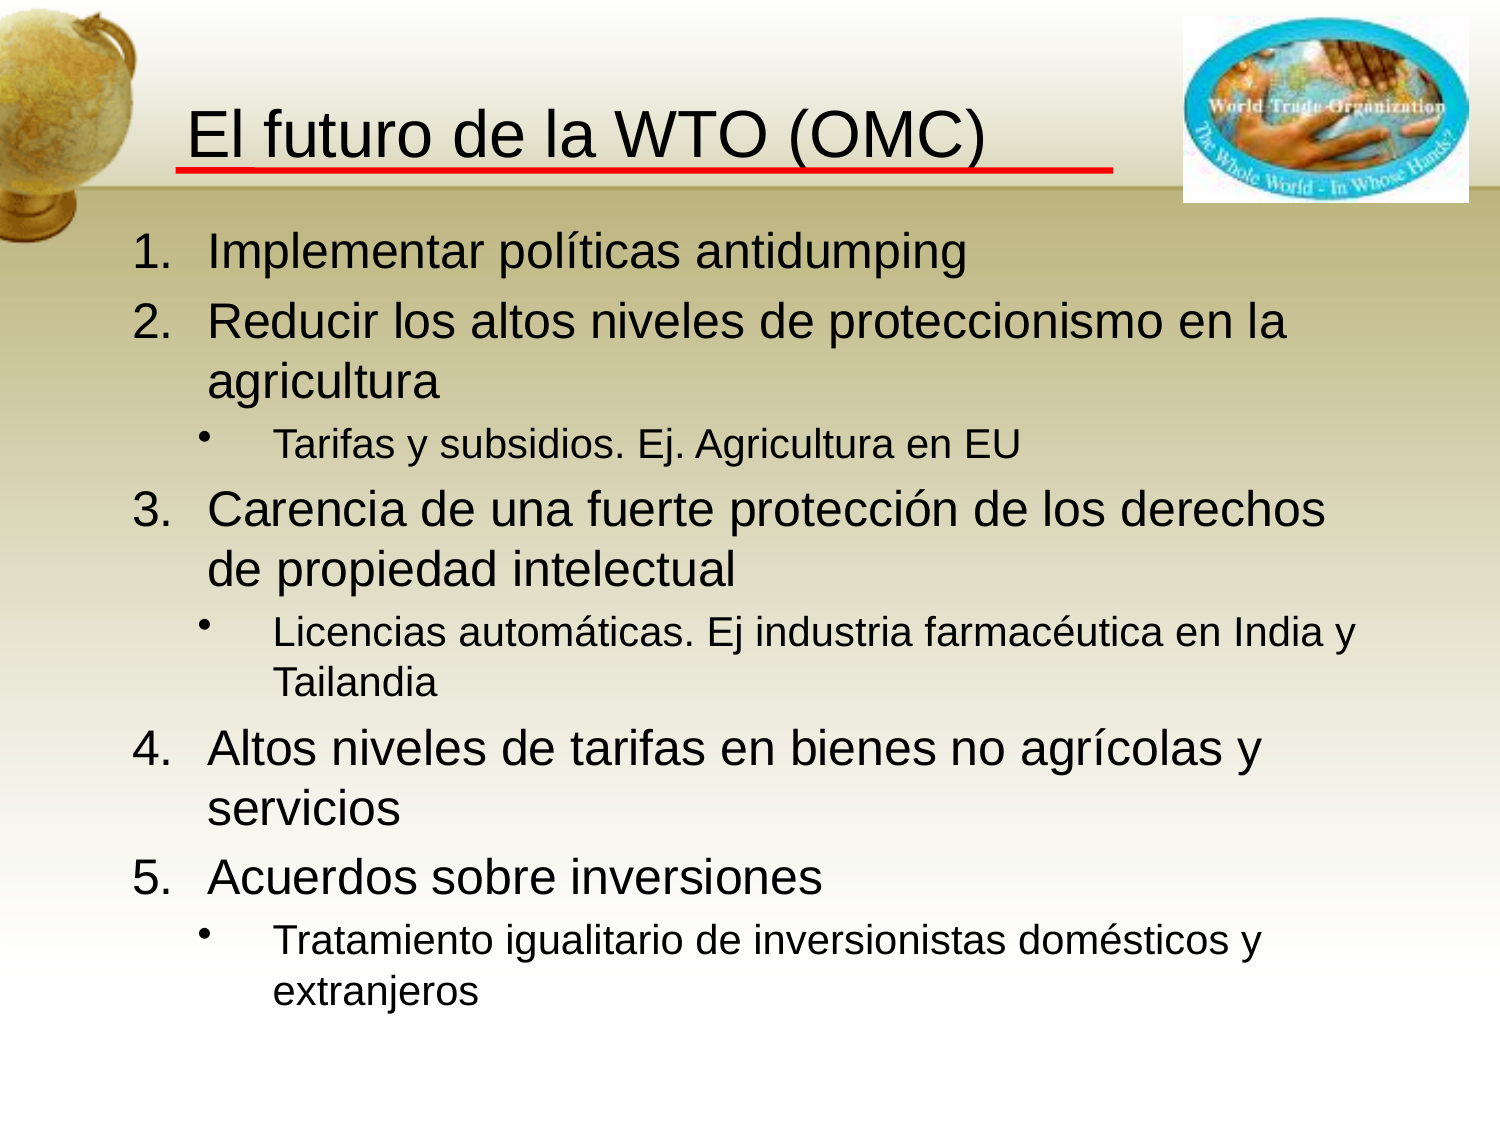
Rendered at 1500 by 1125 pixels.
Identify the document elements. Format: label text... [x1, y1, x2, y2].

title El futuro de la WTO (OMC) [170, 36, 1178, 179]
list Implementar políticas antidumping Reducir los altos niveles de proteccionismo en la agricultura Tarifas y subsidios. Ej. Agricultura en EU Carencia de una fuerte protección de los derechos de propiedad intelectual Licencias automáticas. Ej industria farmacéutica en India y Tailandia Altos niveles de tarifas en bienes no agrícolas y servicios Acuerdos sobre inversiones Tratamiento igualitario de inversionistas domésticos y extranjeros [116, 210, 1407, 1067]
picture [0, 0, 1500, 1125]
